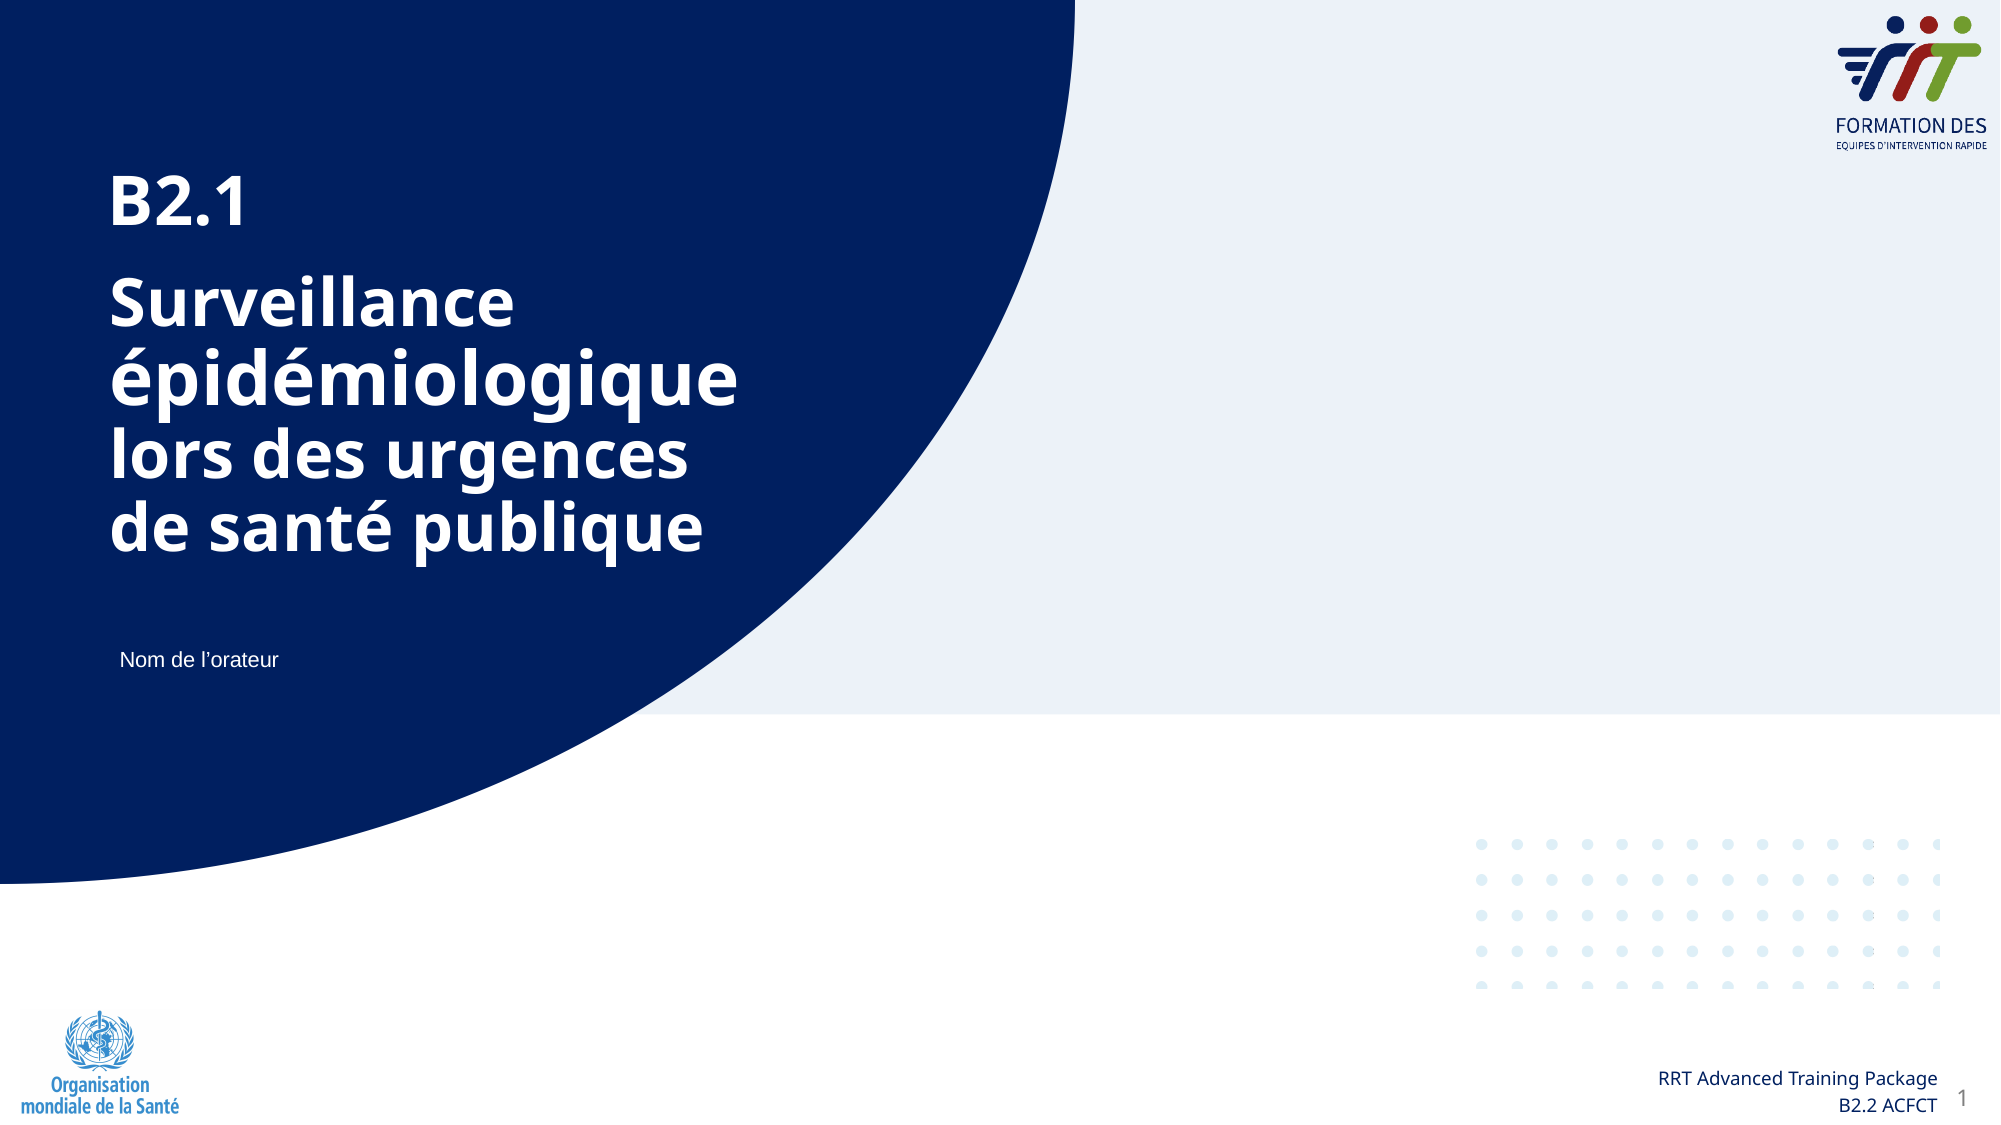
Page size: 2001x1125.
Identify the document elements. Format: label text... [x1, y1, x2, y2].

title Surveillance épidémiologique lors des urgences de santé publique [101, 245, 759, 589]
picture [0, 0, 1075, 884]
picture [1476, 839, 1940, 989]
text_box Nom de l’orateur [114, 638, 402, 680]
picture [1836, 15, 1987, 151]
picture [20, 1009, 180, 1115]
text_box B2.1 [102, 148, 360, 247]
